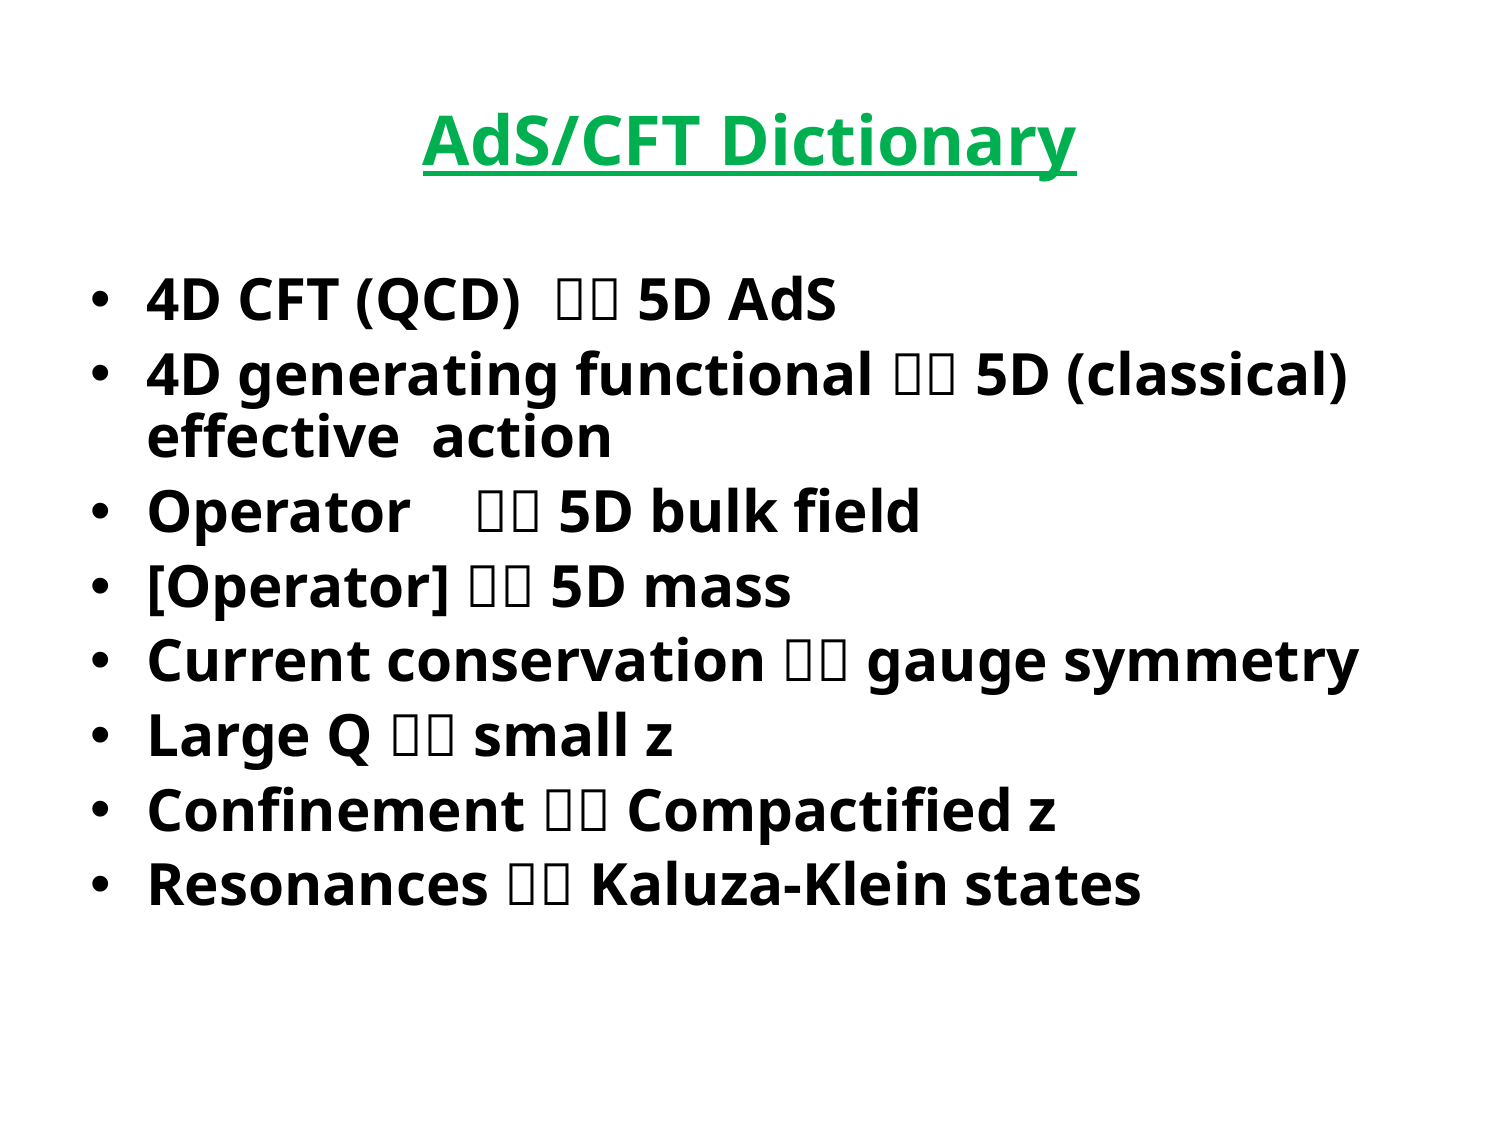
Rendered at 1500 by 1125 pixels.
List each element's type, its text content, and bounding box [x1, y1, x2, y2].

list 4D CFT (QCD)  5D AdS 4D generating functional  5D (classical) effective action Operator  5D bulk field [Operator]  5D mass Current conservation  gauge symmetry Large Q  small z Confinement  Compactified z Resonances  Kaluza-Klein states [75, 262, 1425, 1005]
title AdS/CFT Dictionary [75, 45, 1425, 233]
